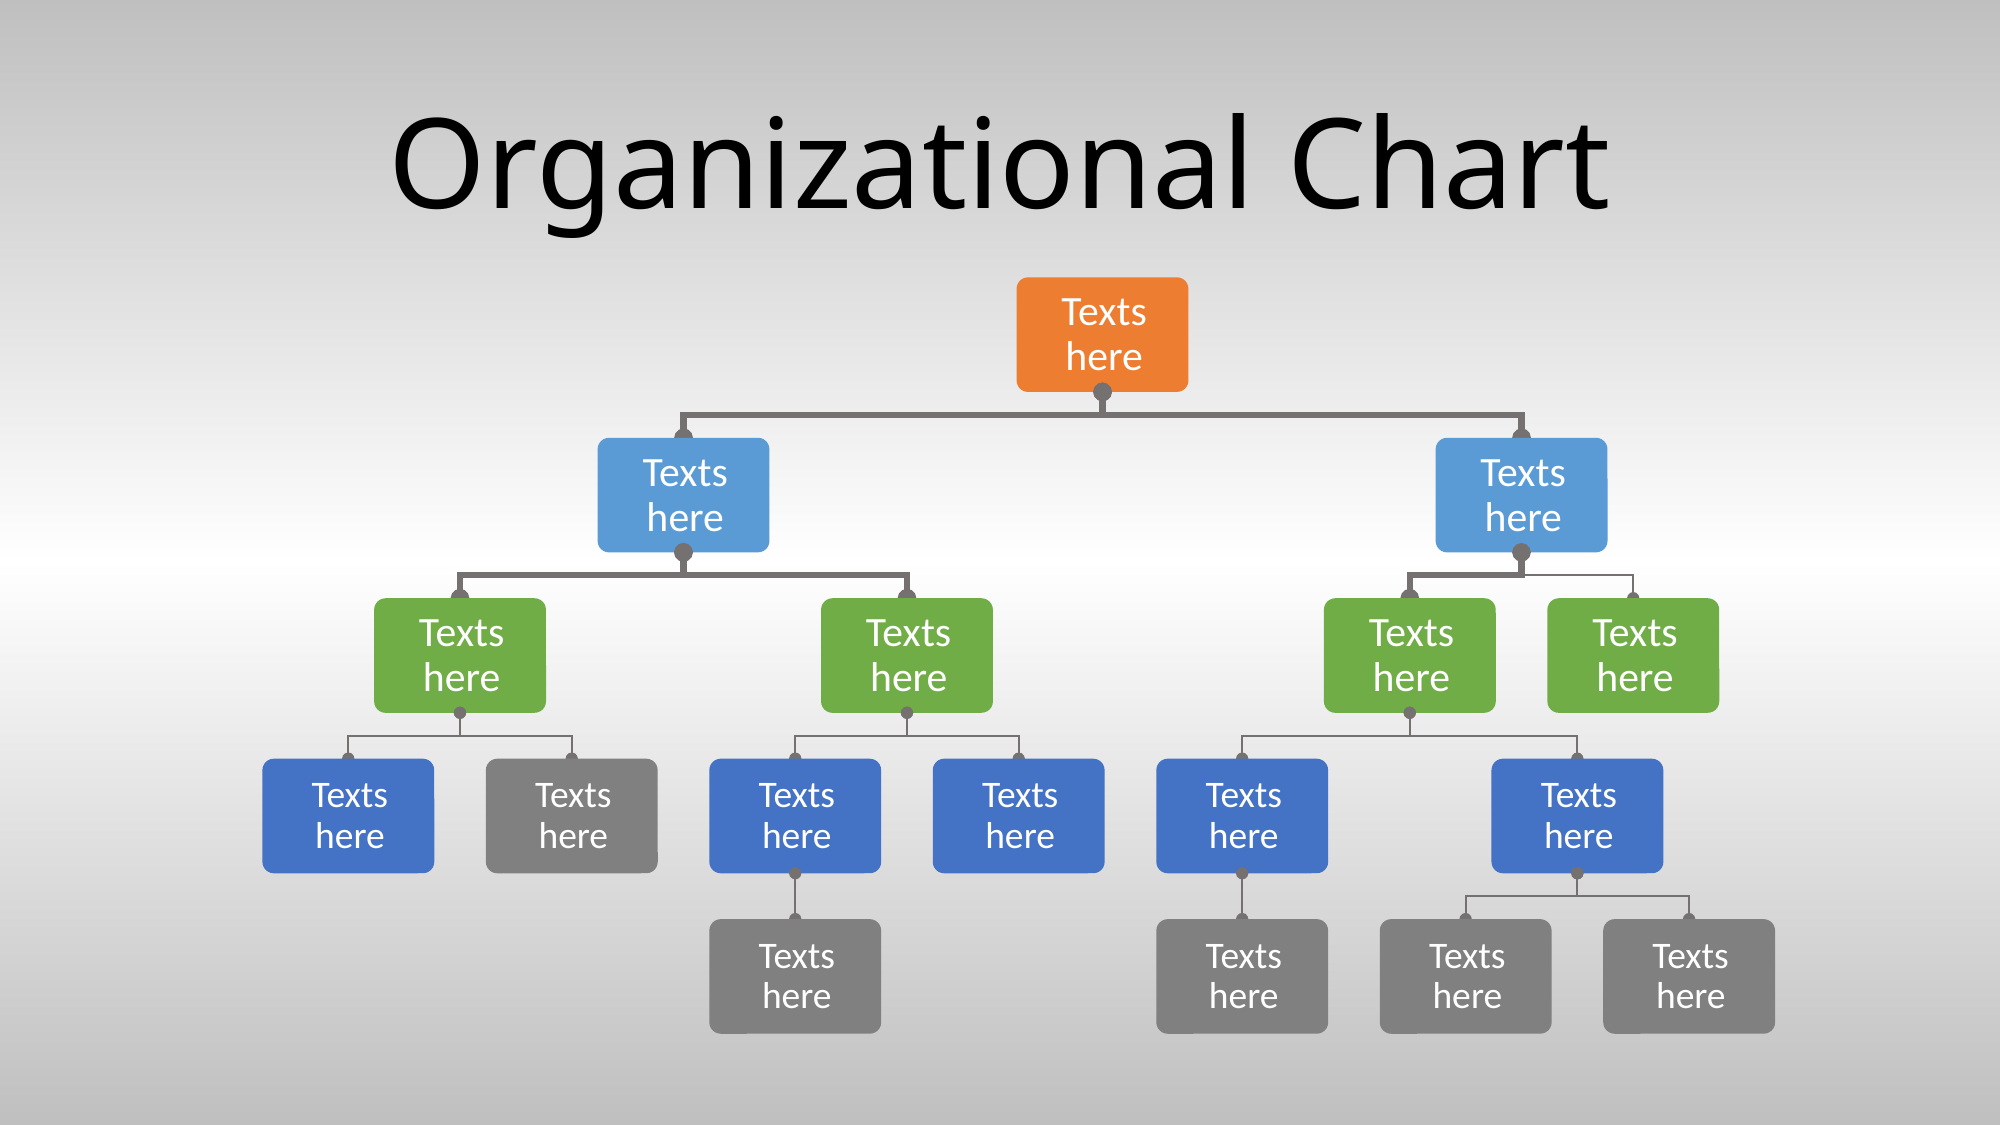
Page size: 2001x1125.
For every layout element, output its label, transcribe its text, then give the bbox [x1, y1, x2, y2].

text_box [137, 277, 1900, 1035]
title Organizational Chart [137, 59, 1863, 277]
